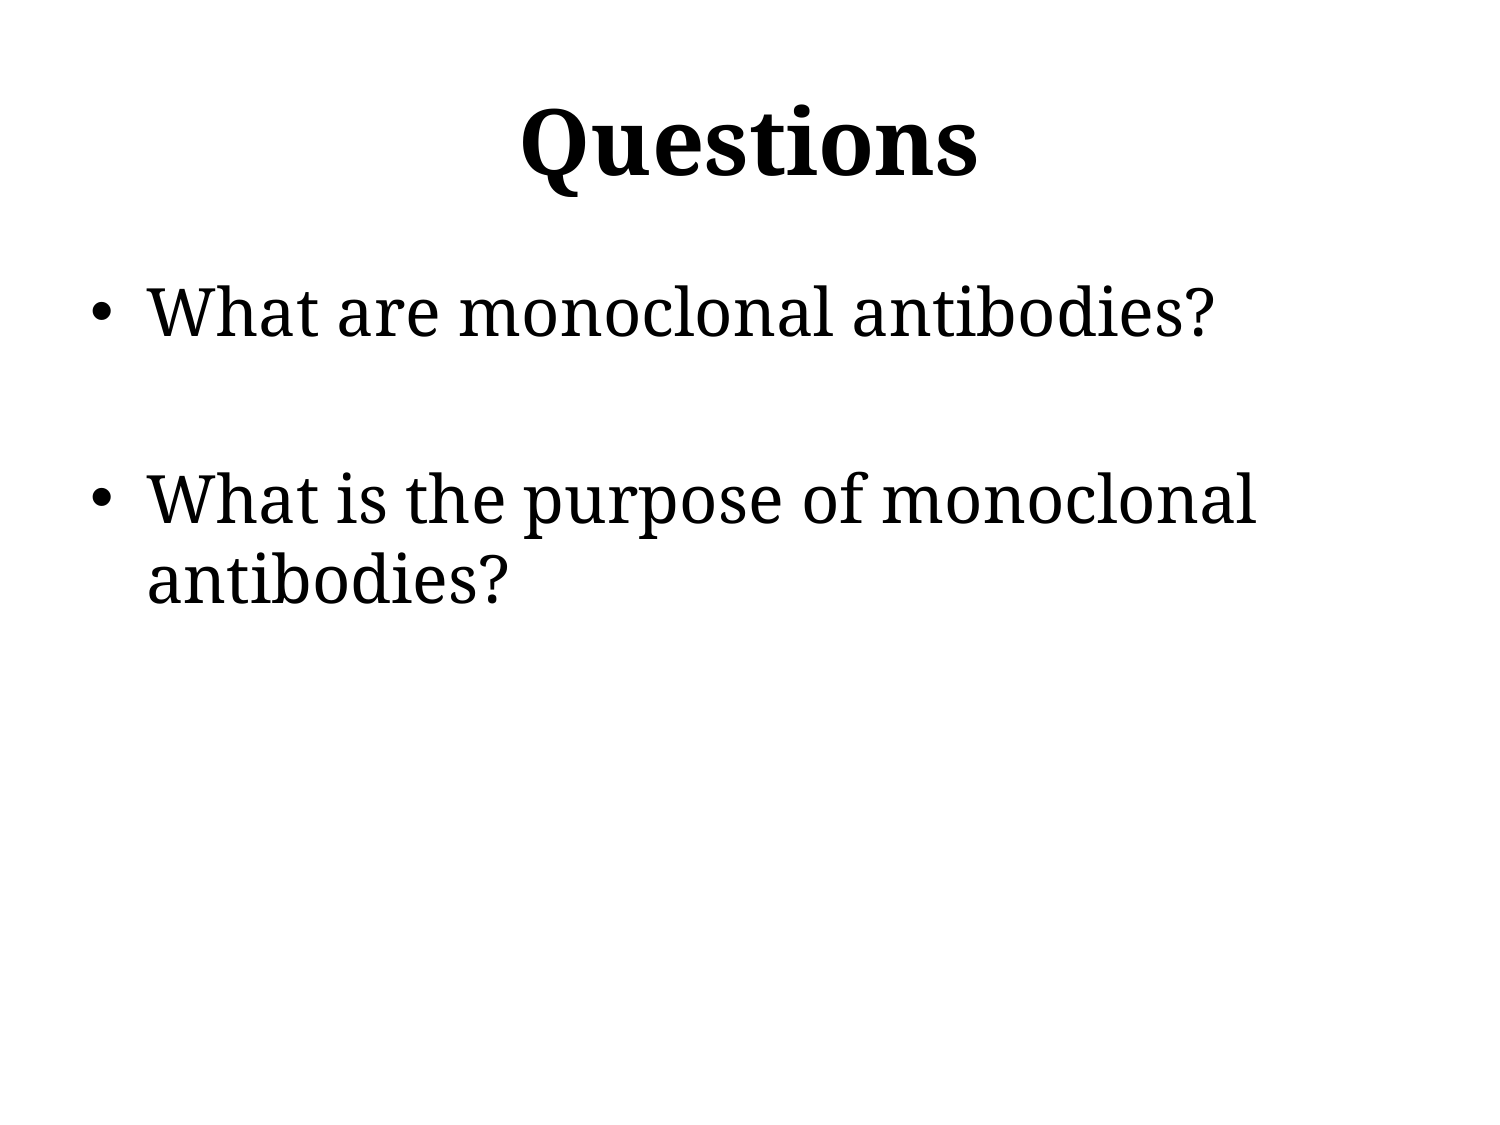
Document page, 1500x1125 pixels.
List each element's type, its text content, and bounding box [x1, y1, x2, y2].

list What are monoclonal antibodies? What is the purpose of monoclonal antibodies? [75, 262, 1425, 1005]
title Questions [75, 45, 1425, 233]
